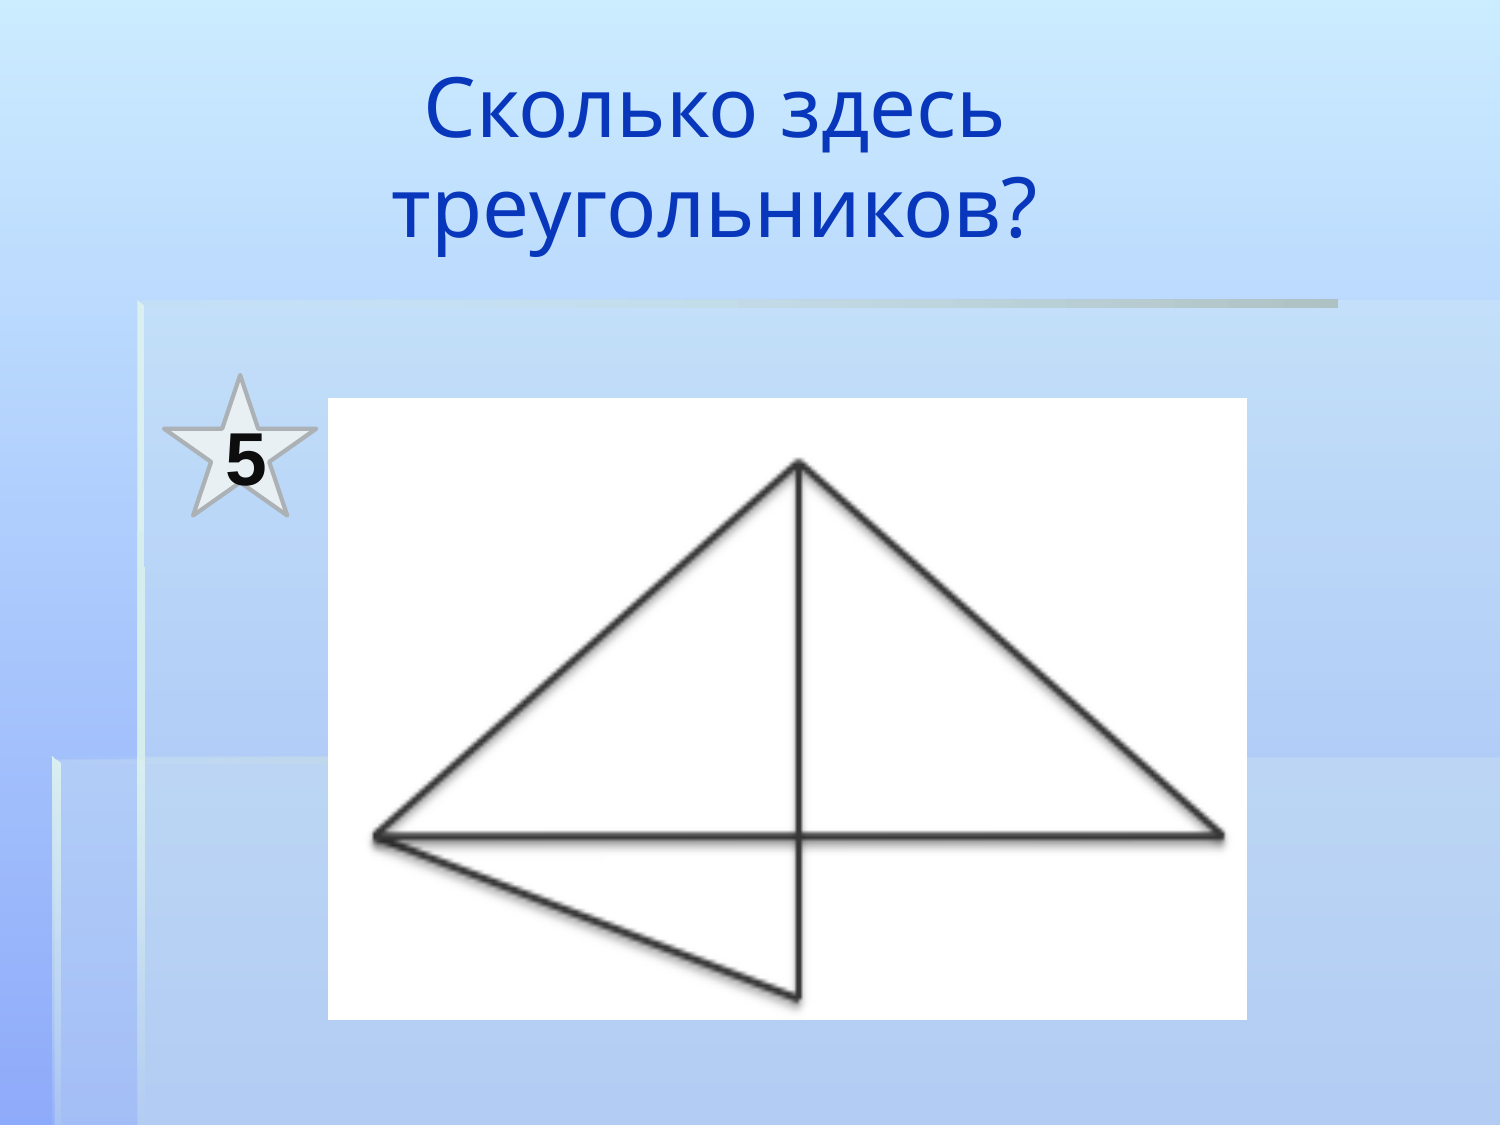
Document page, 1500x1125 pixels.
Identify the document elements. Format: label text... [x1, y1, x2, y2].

text_box Сколько здесь треугольников? [187, 46, 1243, 362]
picture [327, 398, 1248, 1020]
text_box 5 [161, 372, 319, 518]
